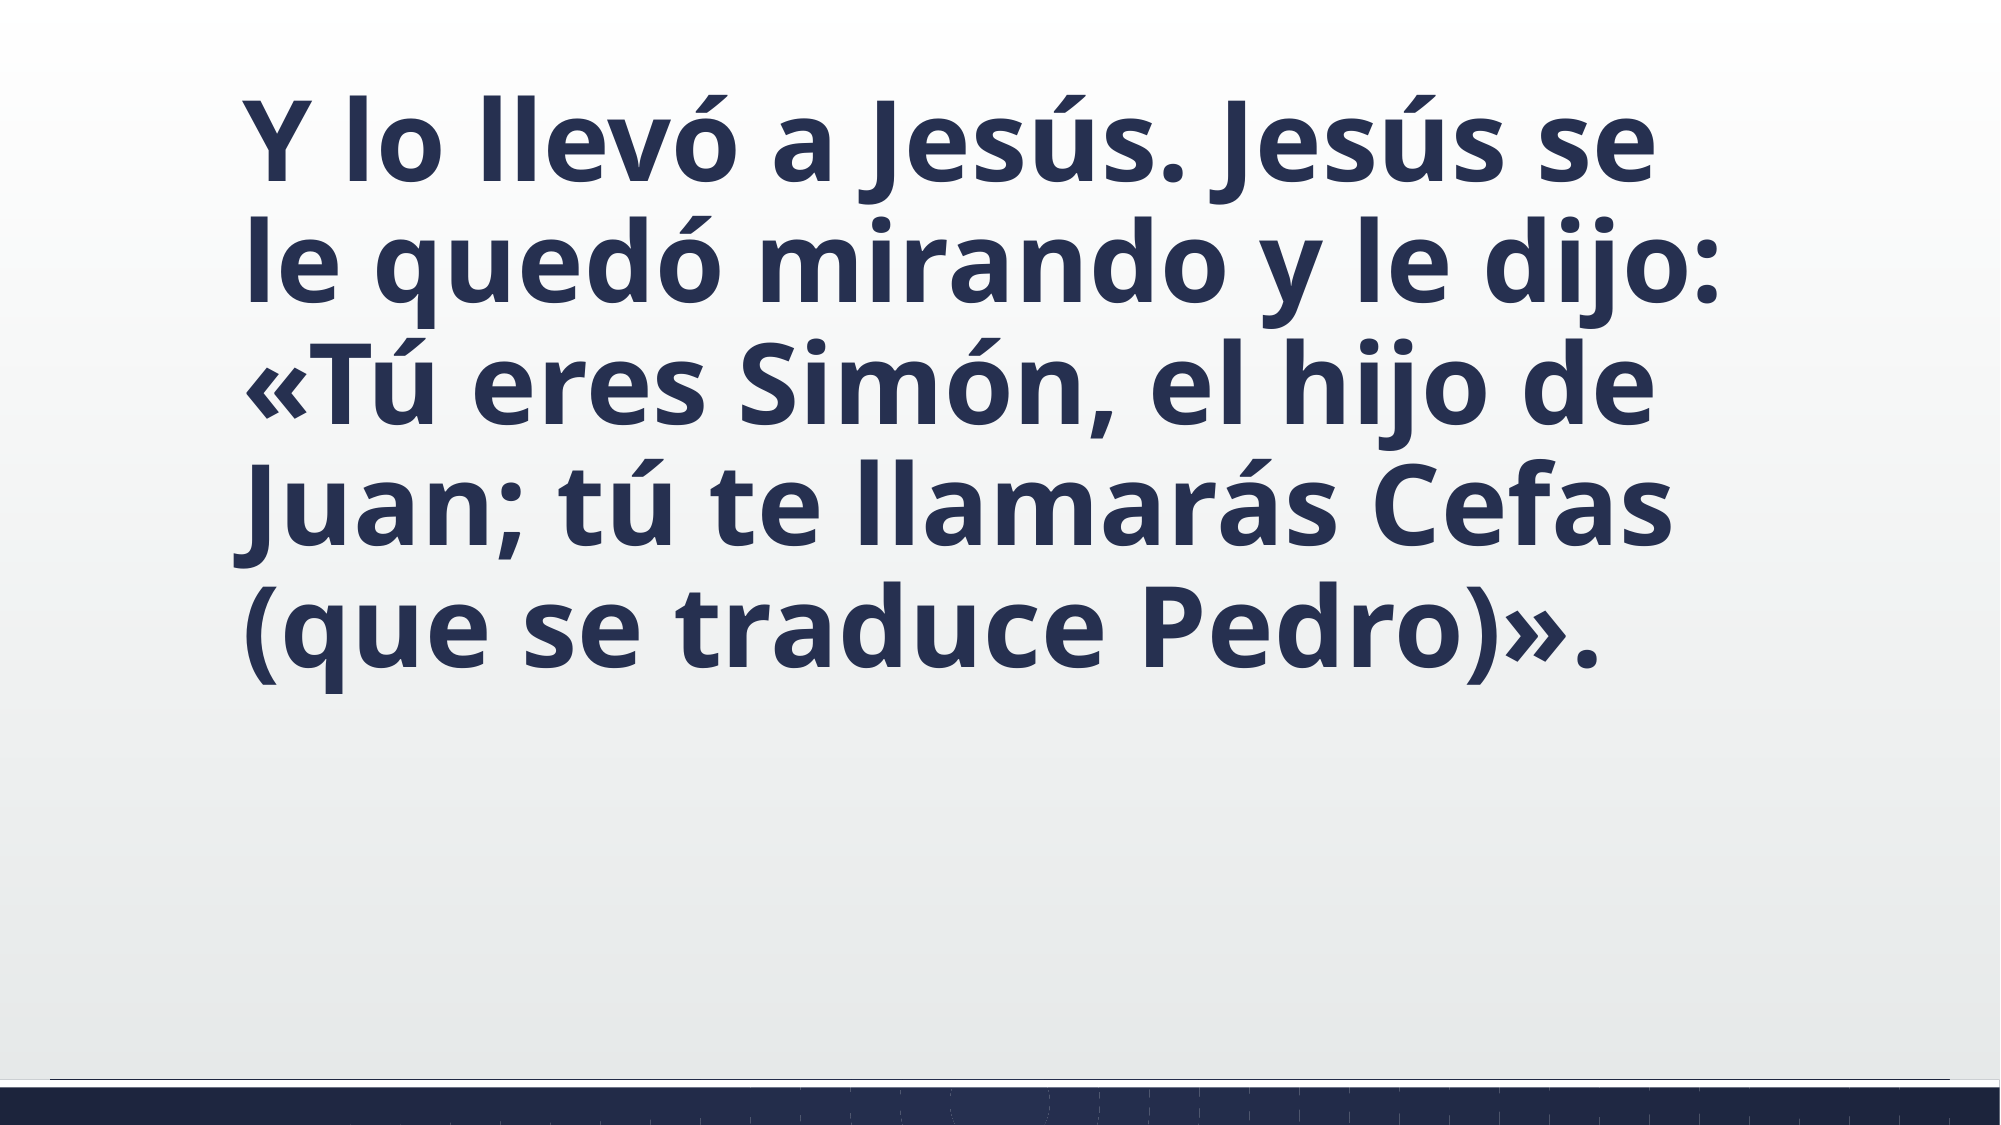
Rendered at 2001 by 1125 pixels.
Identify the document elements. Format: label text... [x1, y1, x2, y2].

list Y lo llevó a Jesús. Jesús se le quedó mirando y le dijo: «Tú eres Simón, el hijo de Juan; tú te llamarás Cefas (que se traduce Pedro)». [219, 76, 1780, 990]
